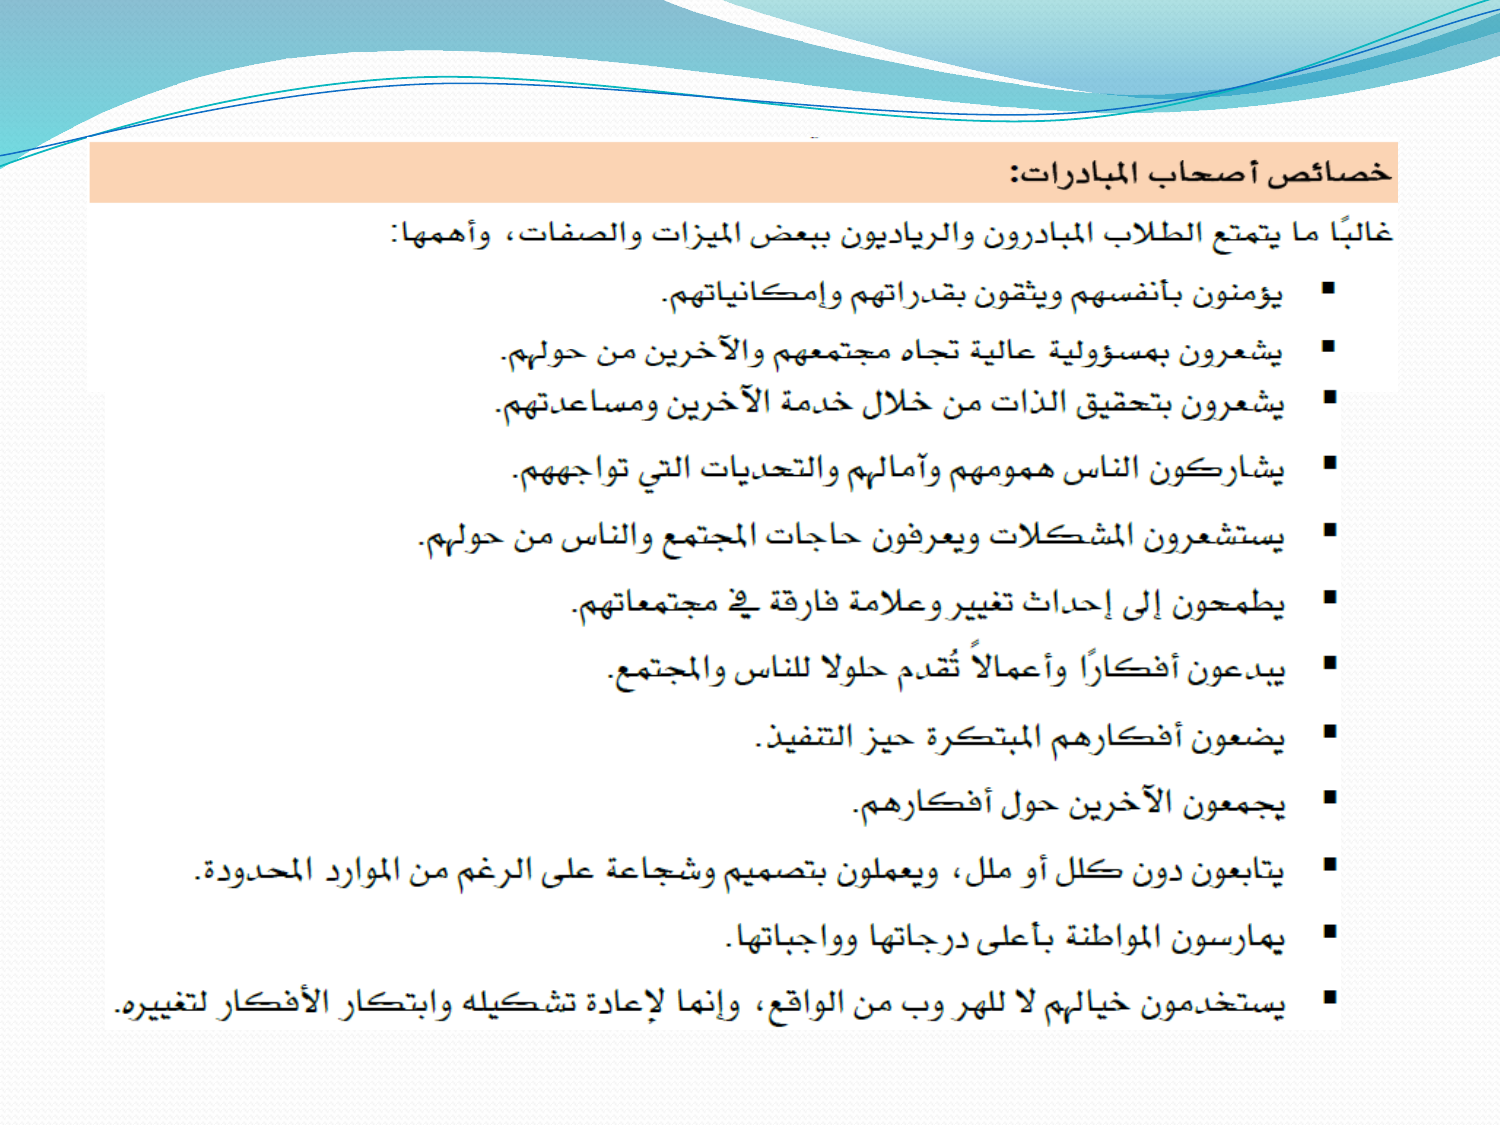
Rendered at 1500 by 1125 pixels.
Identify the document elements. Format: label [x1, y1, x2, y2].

text_box [87, 137, 1398, 1030]
